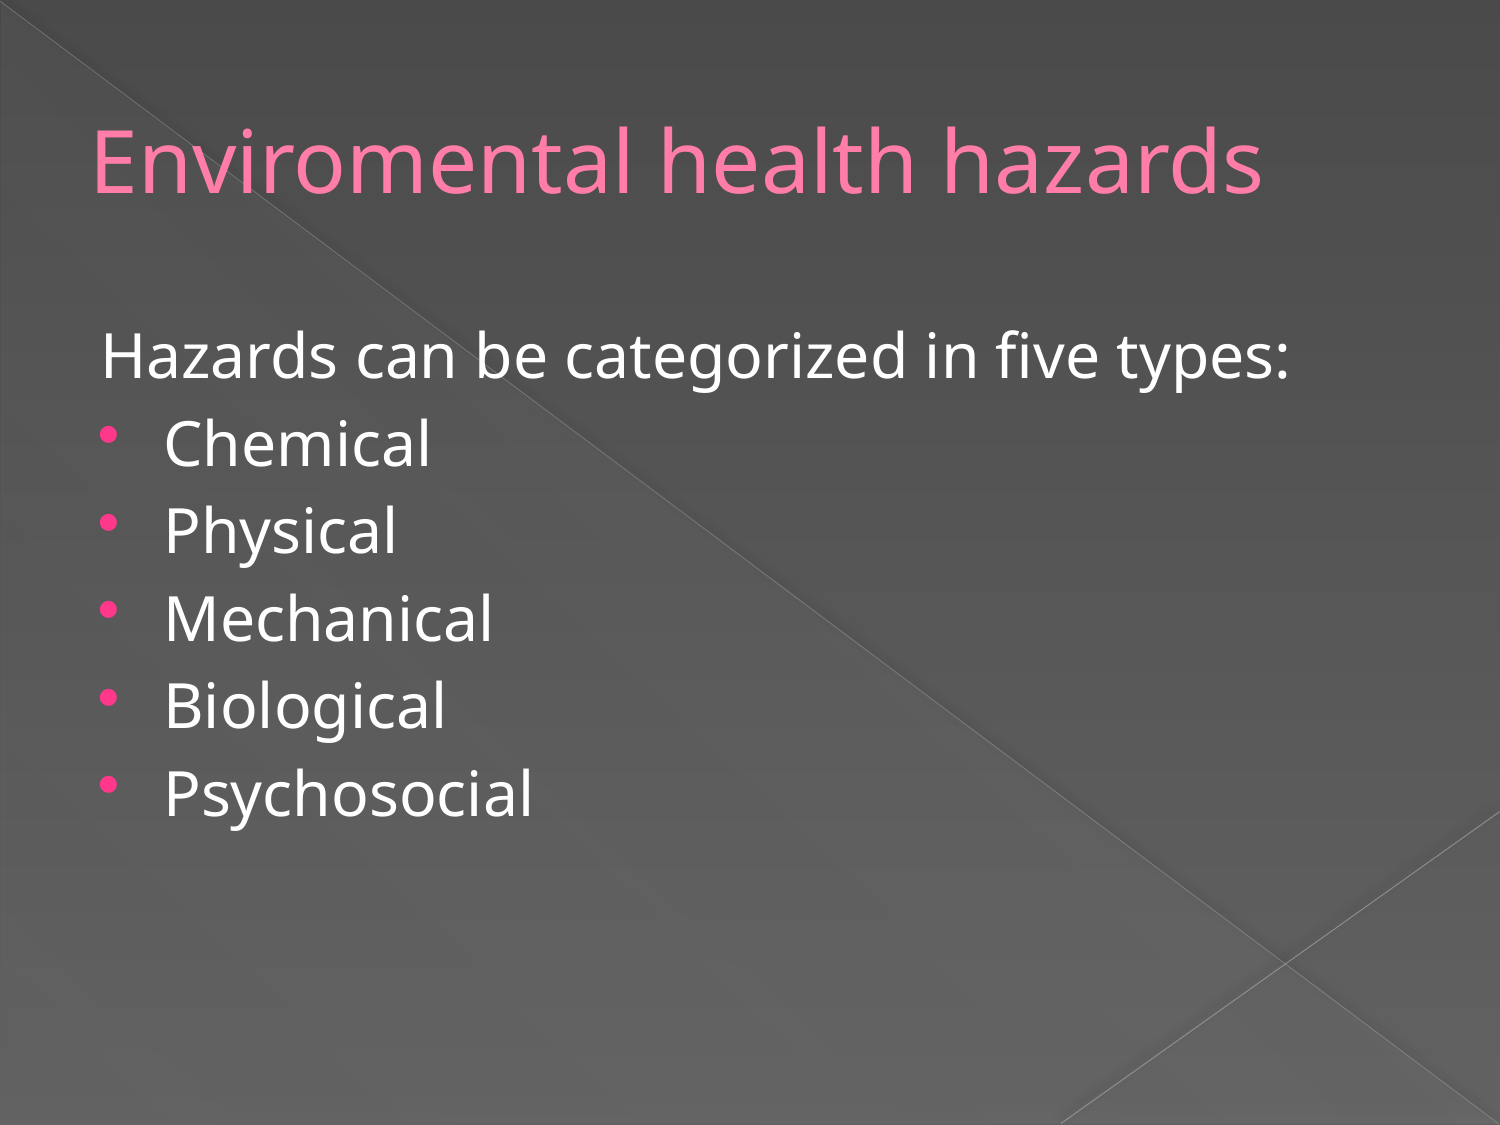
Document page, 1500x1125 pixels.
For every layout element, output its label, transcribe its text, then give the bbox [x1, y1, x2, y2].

title Enviromental health hazards [75, 43, 1425, 274]
list Hazards can be categorized in five types: Chemical Physical Mechanical Biological Psychosocial [75, 308, 1425, 1059]
